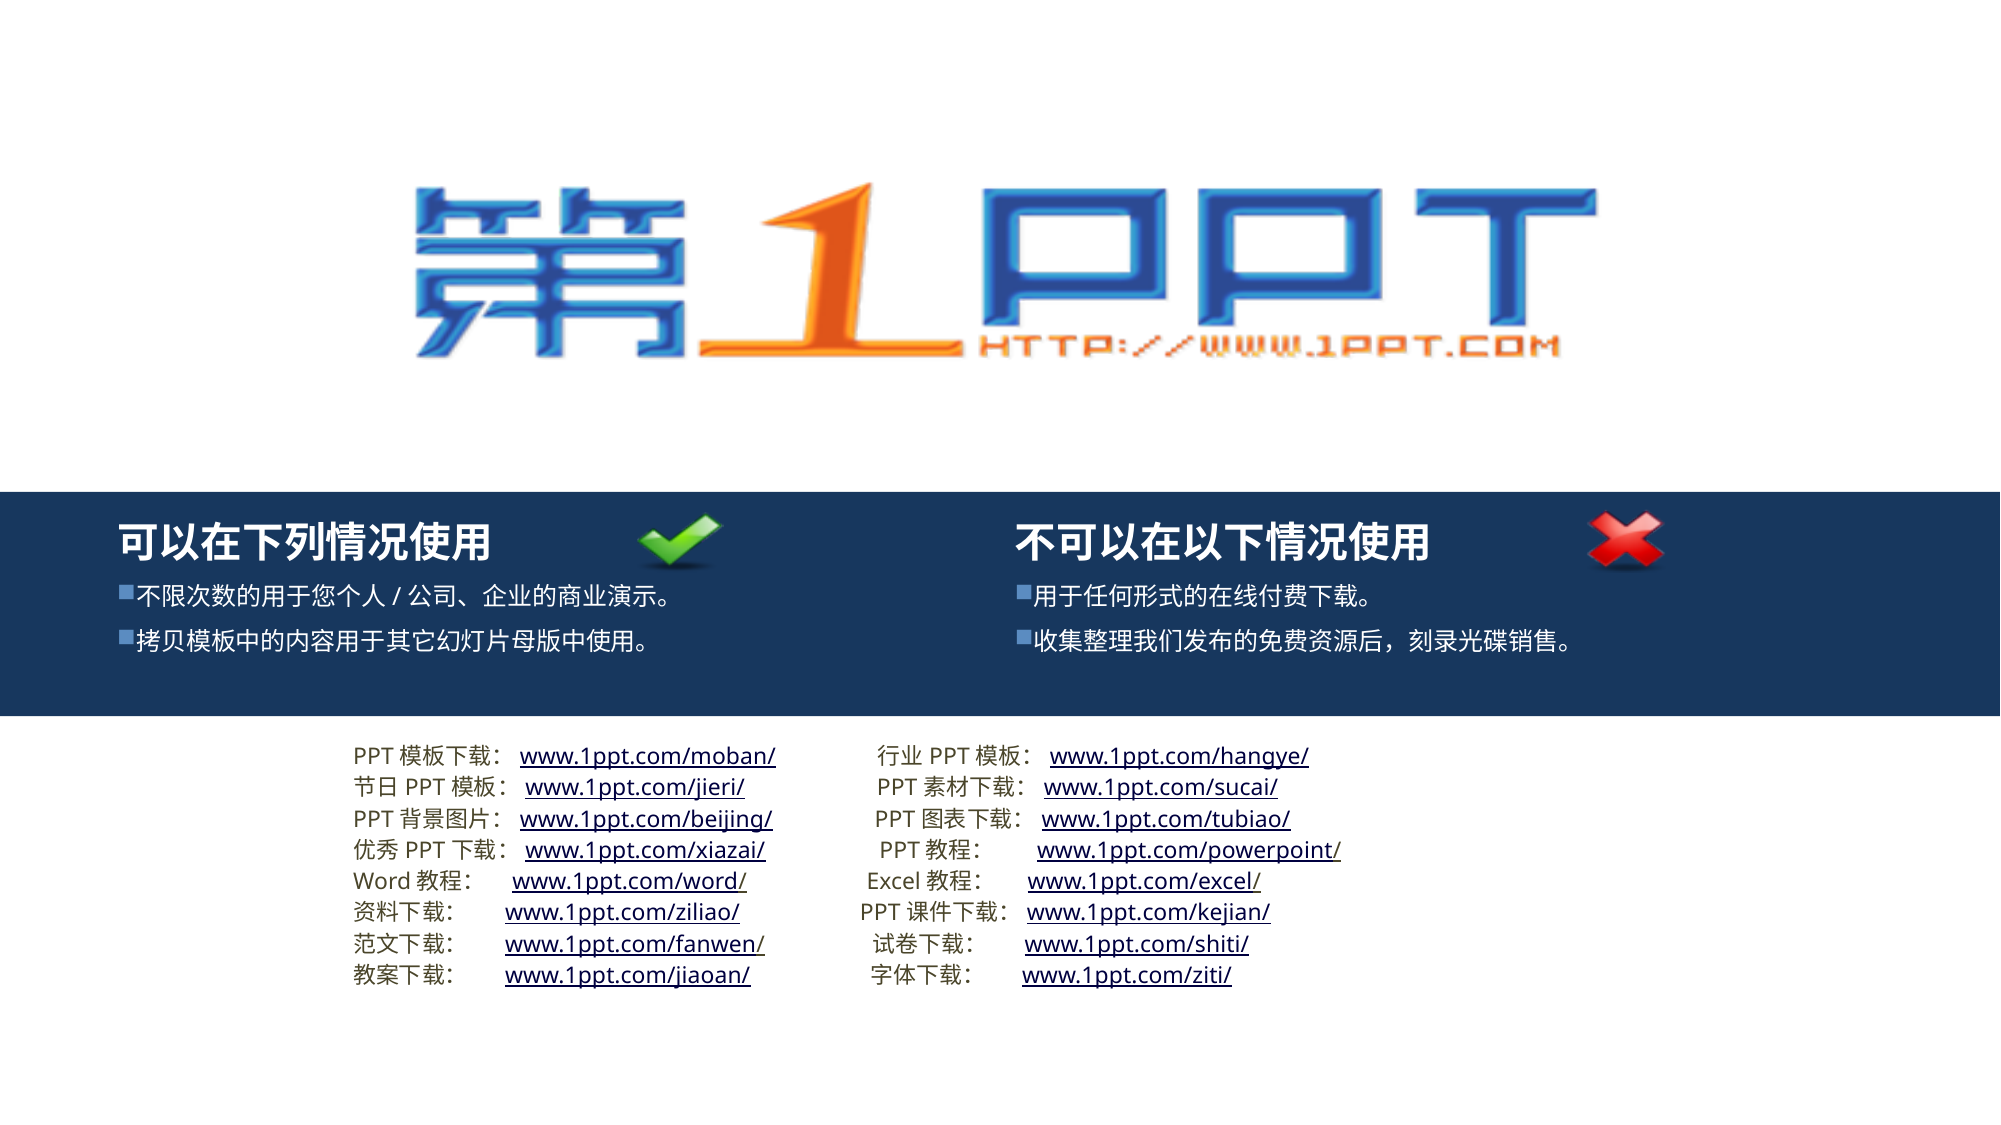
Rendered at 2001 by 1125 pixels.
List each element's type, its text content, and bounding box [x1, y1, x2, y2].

picture [179, 51, 1867, 492]
text_box PPT模板下载：www.1ppt.com/moban/ 行业PPT模板：www.1ppt.com/hangye/ 节日PPT模板：www.1ppt.com/jieri/ PPT素材下载：www.1ppt.com/sucai/ PPT背景图片：www.1ppt.com/beijing/ PPT图表下载：www.1ppt.com/tubiao/ 优秀PPT下载：www.1ppt.com/xiazai/ PPT教程： www.1ppt.com/powerpoint/ Word教程： www.1ppt.com/word/ Excel教程： www.1ppt.com/excel/ 资料下载： www.1ppt.com/ziliao/ PPT课件下载：www.1ppt.com/kejian/ 范文下载： www.1ppt.com/fanwen/ 试卷下载： www.1ppt.com/shiti/ 教案下载： www.1ppt.com/jiaoan/ 字体下载： www.1ppt.com/ziti/ [336, 762, 1752, 1008]
text_box [0, 491, 2000, 717]
text_box 可以在下列情况使用 不限次数的用于您个人/公司、企业的商业演示。 拷贝模板中的内容用于其它幻灯片母版中使用。 [102, 508, 1000, 774]
text_box 不可以在以下情况使用 用于任何形式的在线付费下载。 收集整理我们发布的免费资源后，刻录光碟销售。 [999, 508, 1898, 762]
picture [1581, 507, 1669, 573]
picture [637, 507, 724, 573]
